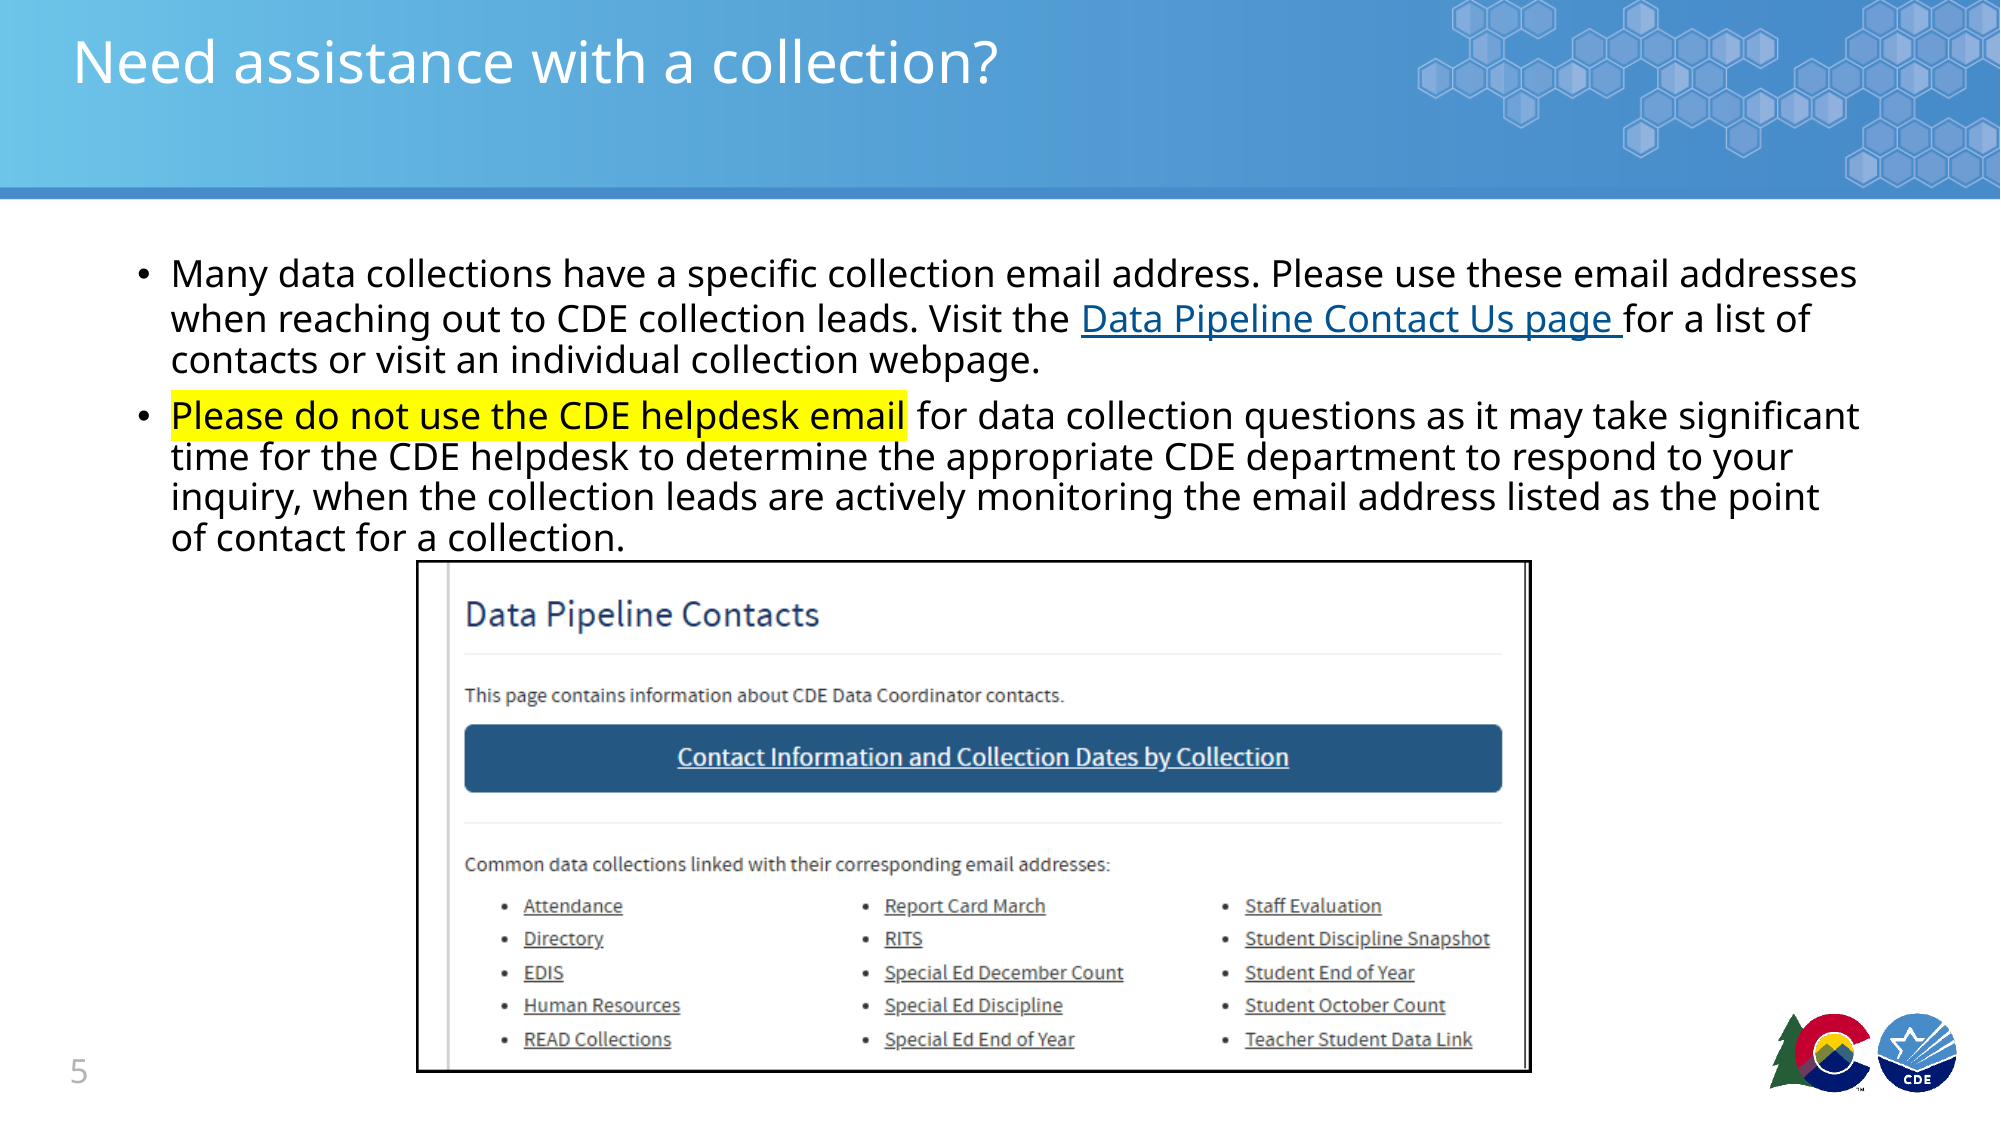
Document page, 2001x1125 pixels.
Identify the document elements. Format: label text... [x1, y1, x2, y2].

list Many data collections have a specific collection email address. Please use these email addresses when reaching out to CDE collection leads. Visit the Data Pipeline Contact Us page for a list of contacts or visit an individual collection webpage. Please do not use the CDE helpdesk email for data collection questions as it may take significant time for the CDE helpdesk to determine the appropriate CDE department to respond to your inquiry, when the collection leads are actively monitoring the email address listed as the point of contact for a collection. [137, 254, 1863, 561]
picture [0, 0, 2000, 200]
slide_number 5 [54, 1042, 191, 1103]
picture [1768, 1012, 1957, 1093]
title Need assistance with a collection? [72, 33, 1396, 182]
picture [416, 560, 1532, 1073]
